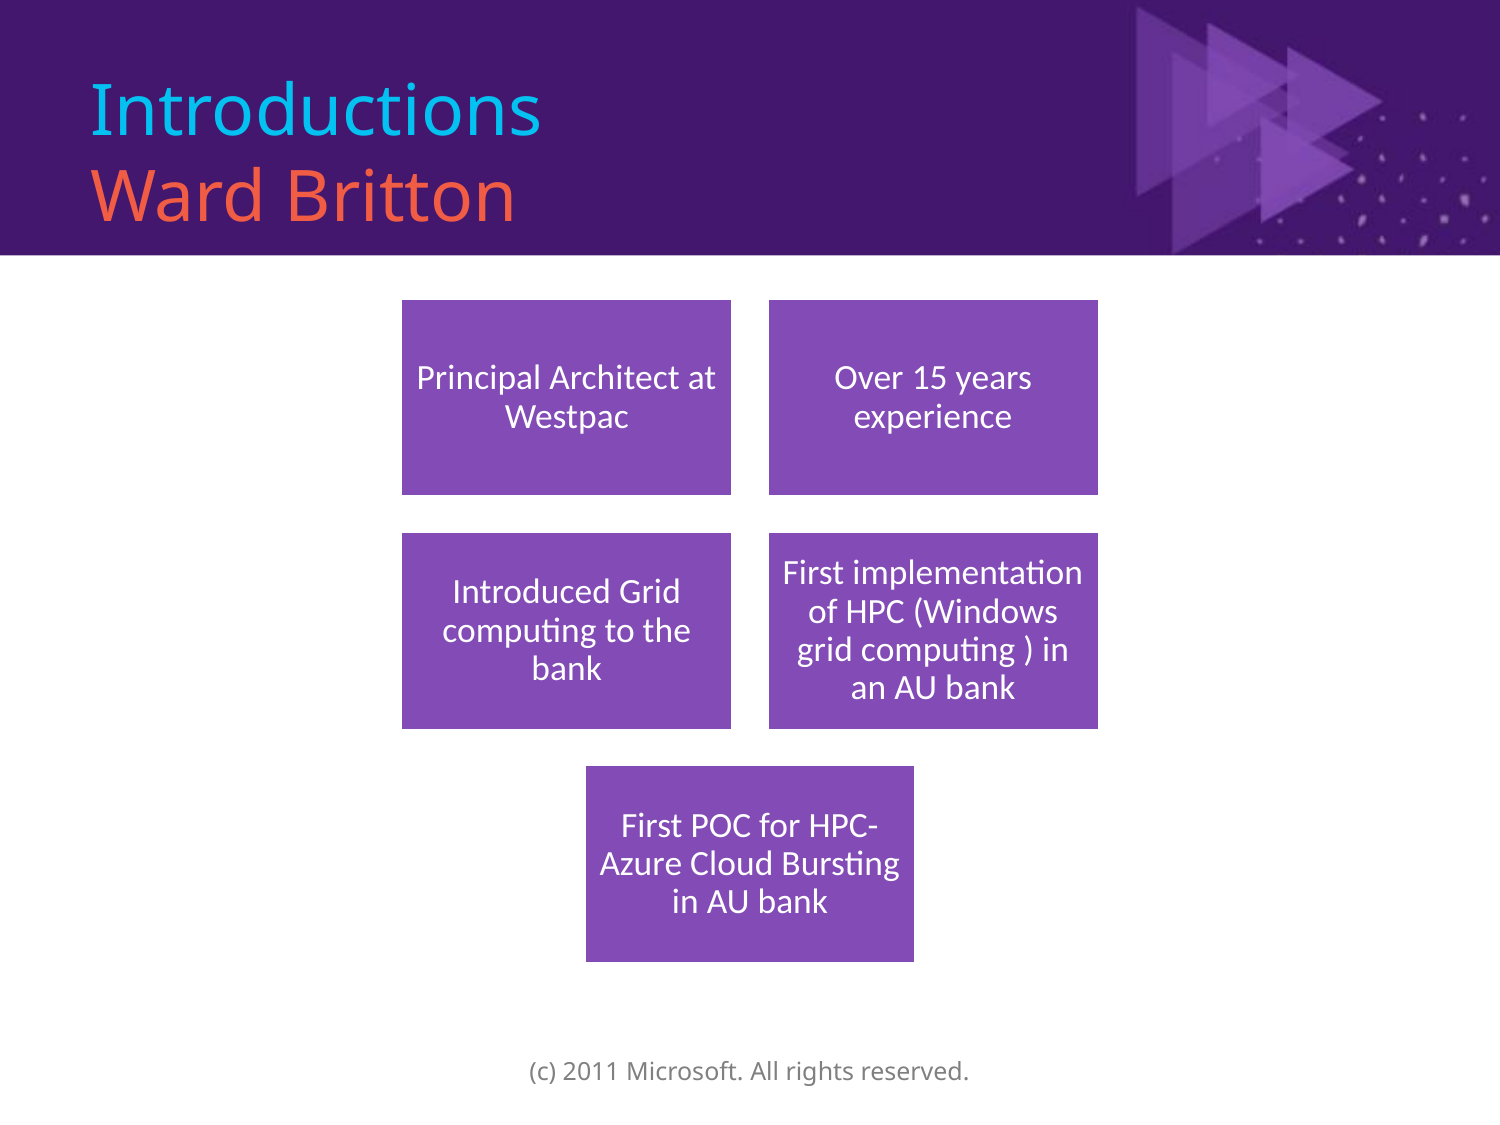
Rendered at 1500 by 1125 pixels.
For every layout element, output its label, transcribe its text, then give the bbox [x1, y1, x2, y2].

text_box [249, 297, 1251, 965]
title Introductions Ward Britton [75, 56, 1425, 244]
footer (c) 2011 Microsoft. All rights reserved. [512, 1042, 988, 1103]
picture [0, 0, 1500, 255]
